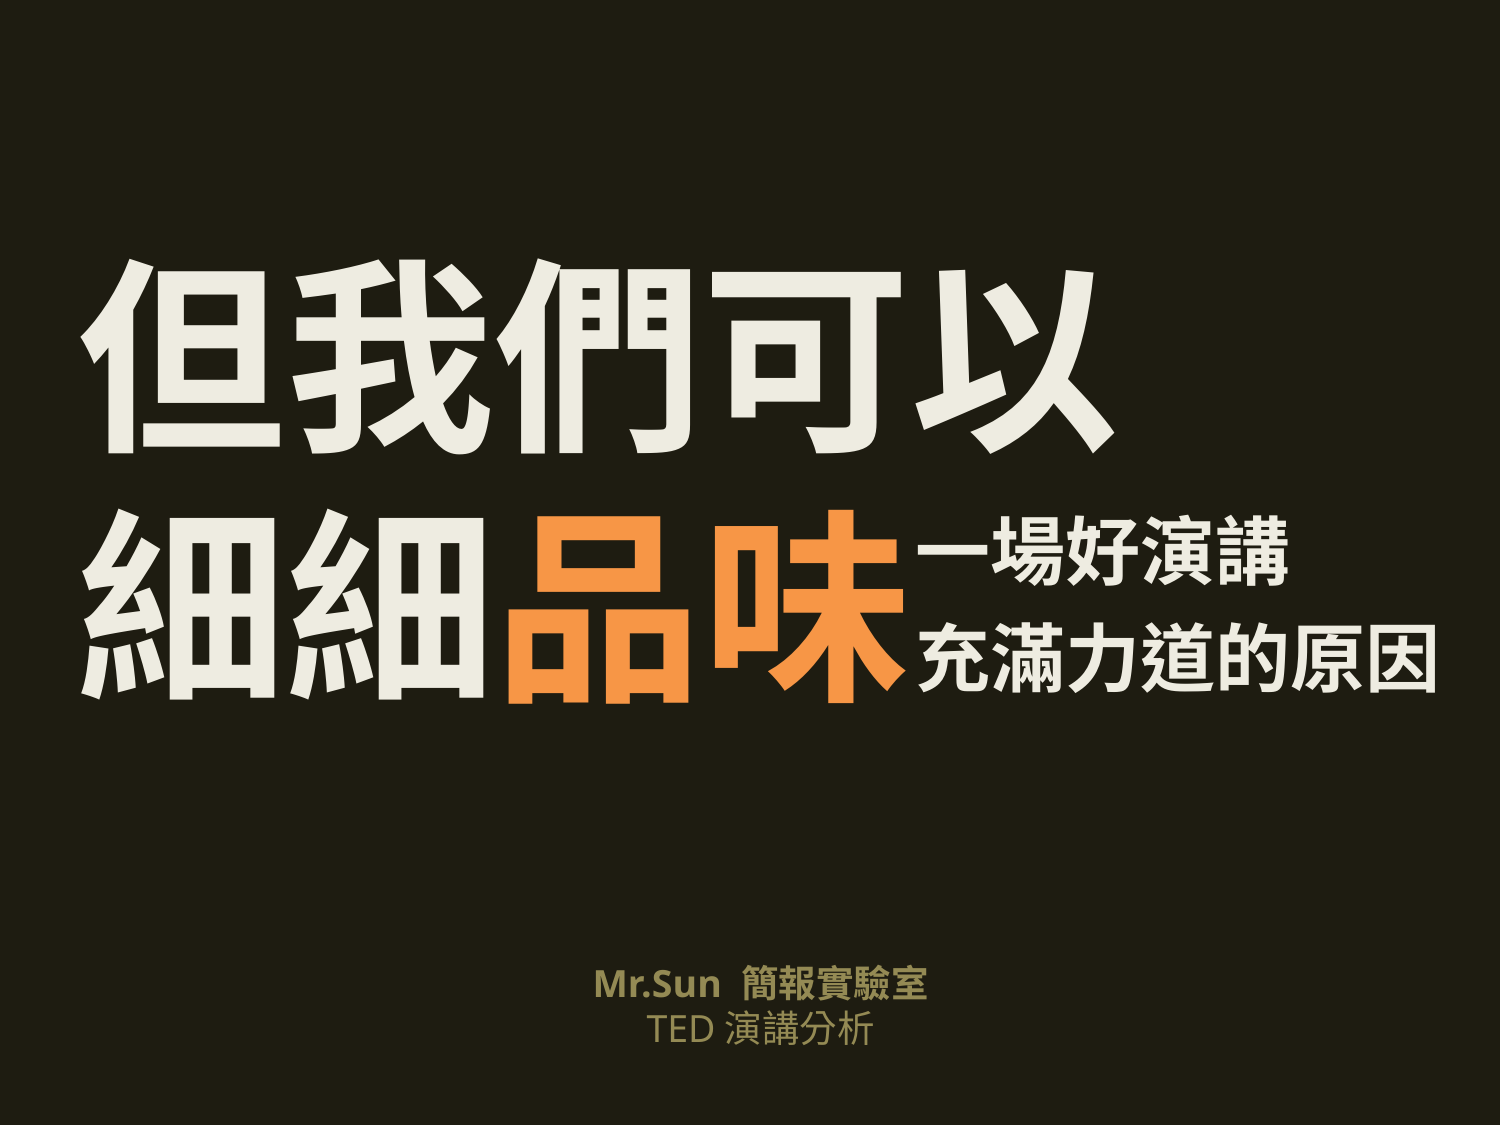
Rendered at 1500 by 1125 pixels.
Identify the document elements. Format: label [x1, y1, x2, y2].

text_box [0, 10, 1500, 1115]
text_box [898, 497, 1459, 711]
